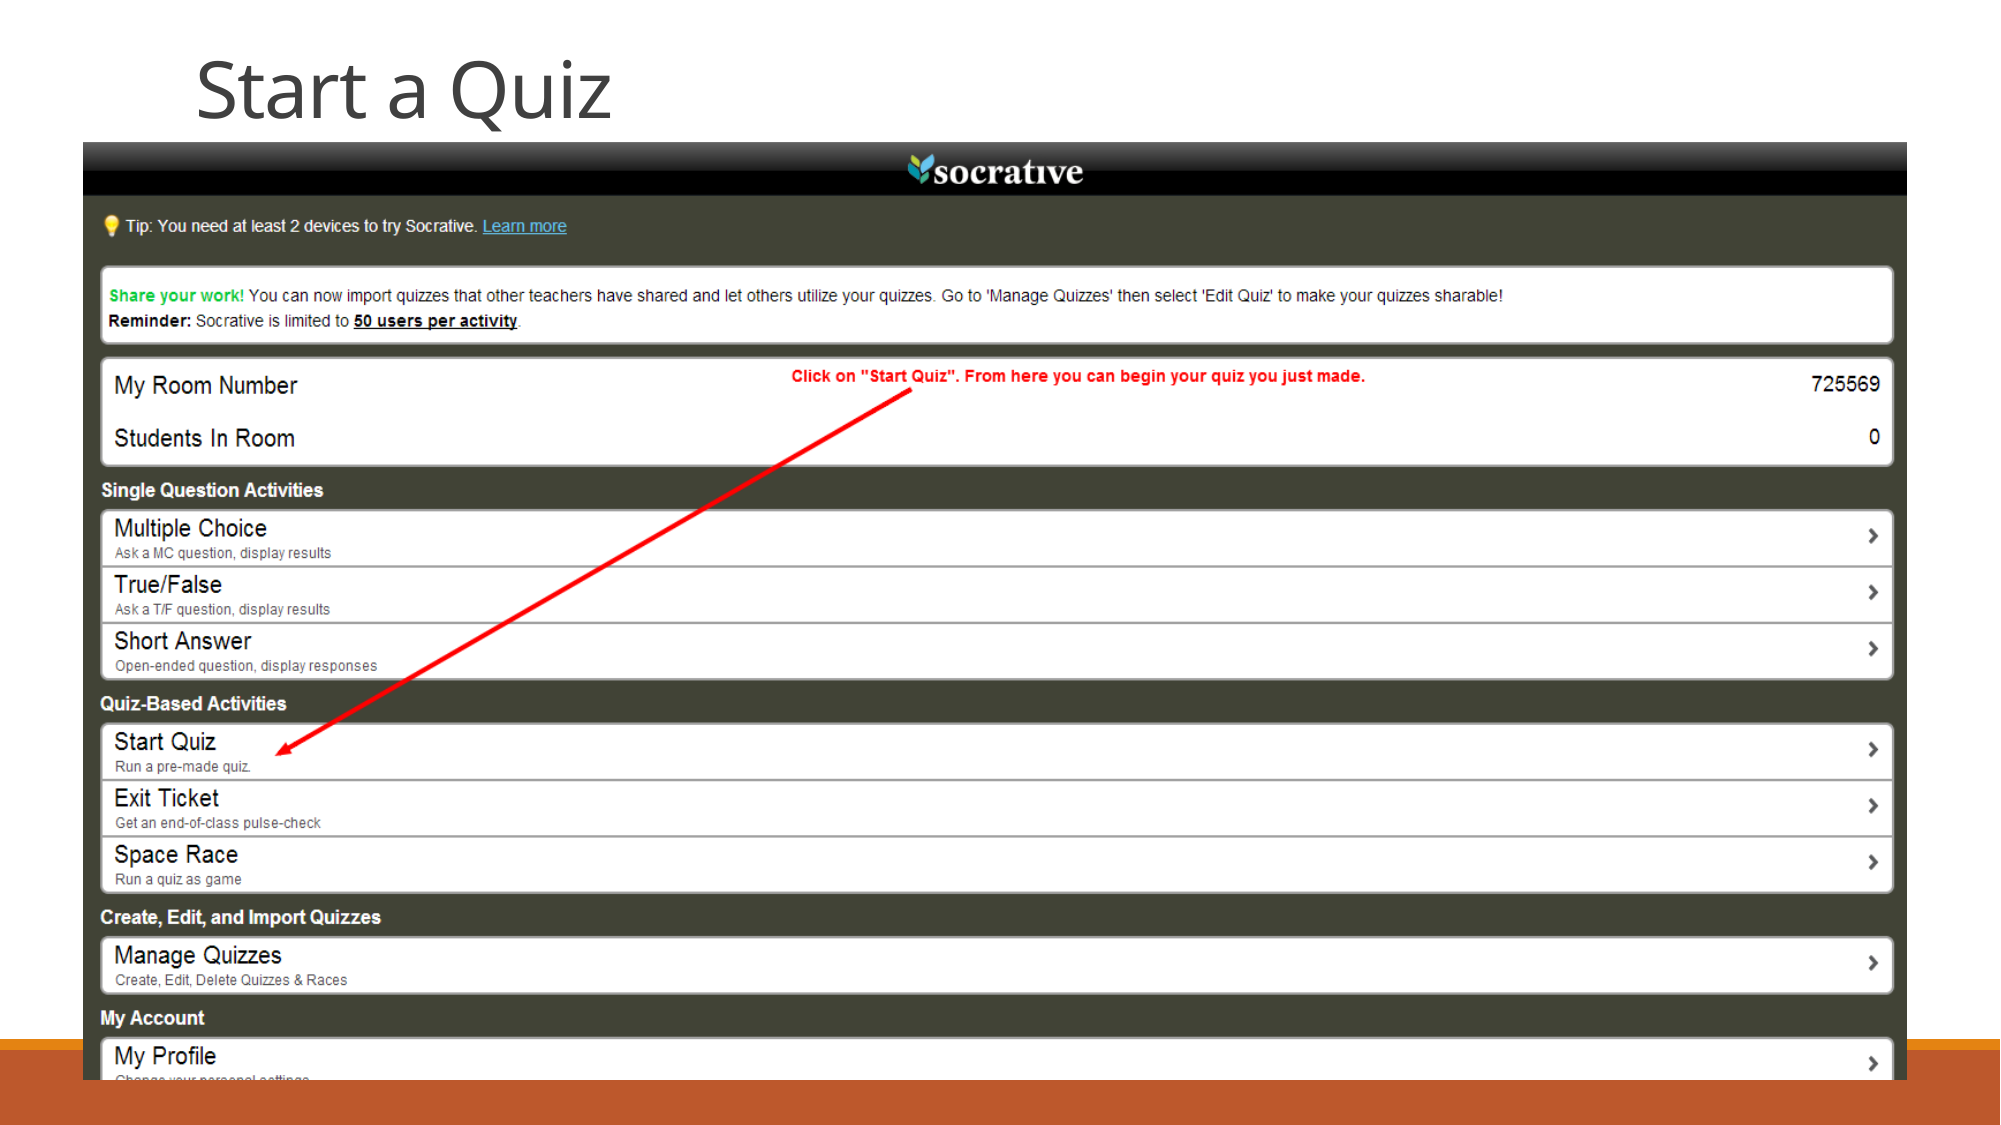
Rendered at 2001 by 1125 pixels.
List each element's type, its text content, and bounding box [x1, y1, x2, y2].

title Start a Quiz [180, 47, 1830, 139]
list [83, 141, 1908, 1081]
